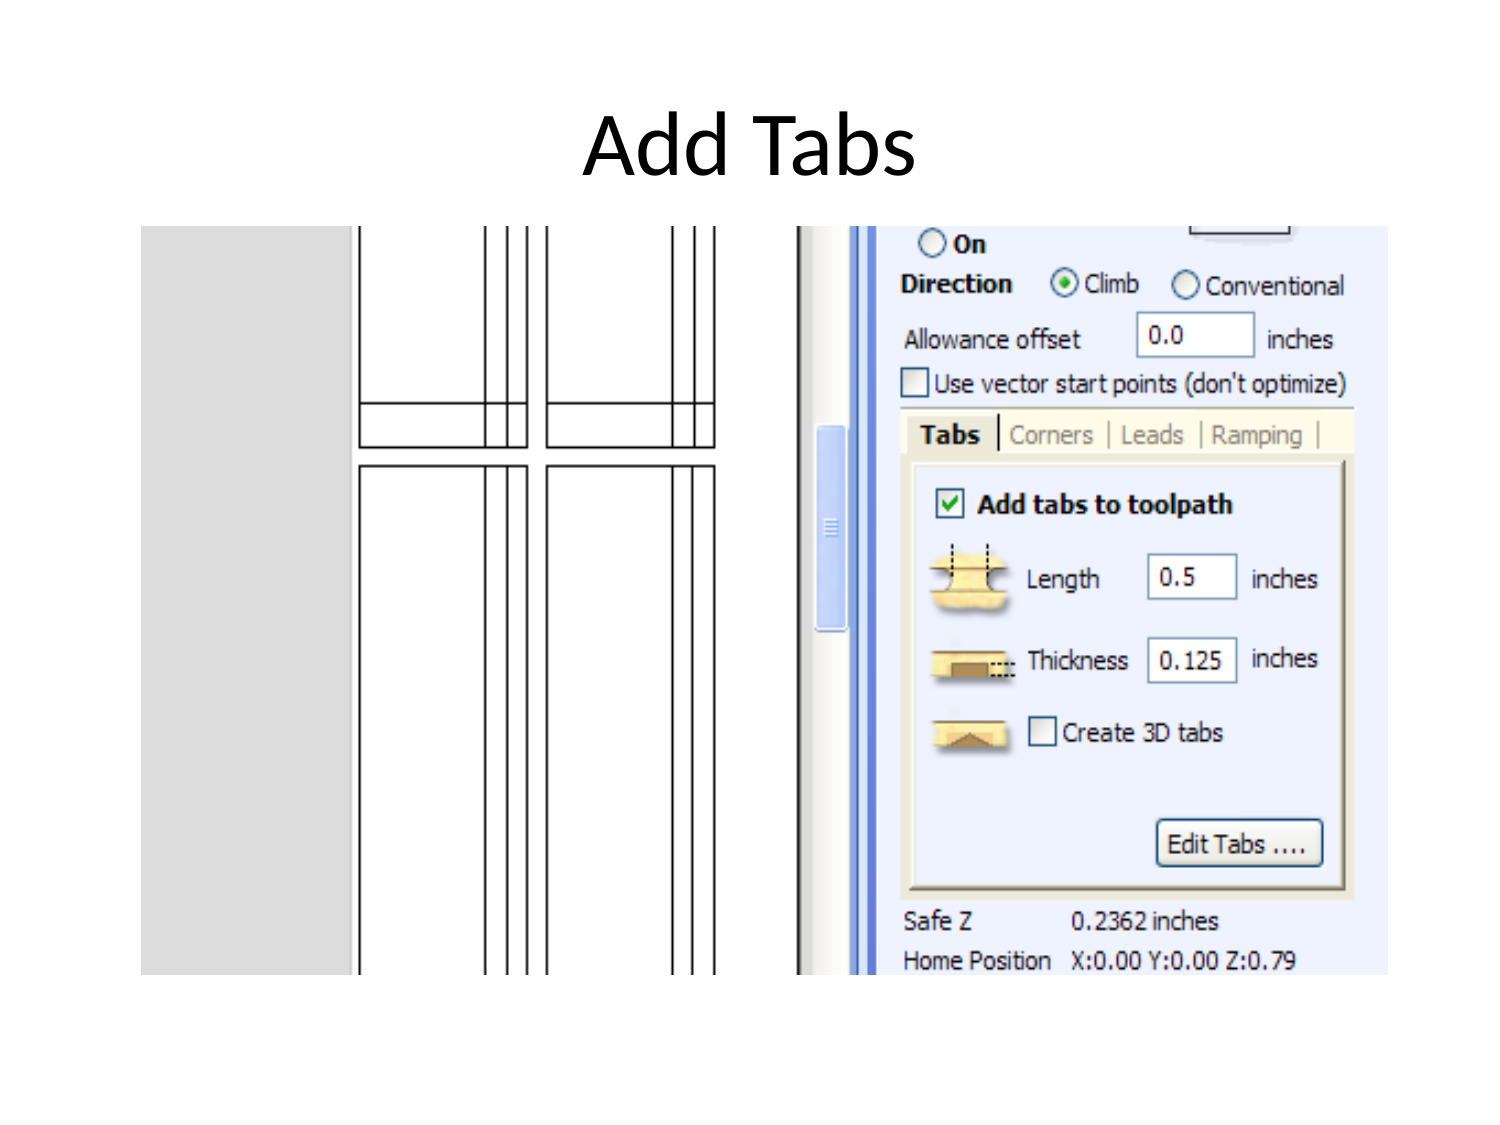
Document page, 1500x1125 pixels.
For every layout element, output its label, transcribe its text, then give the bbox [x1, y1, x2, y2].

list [141, 225, 1388, 976]
title Add Tabs [75, 45, 1425, 233]
